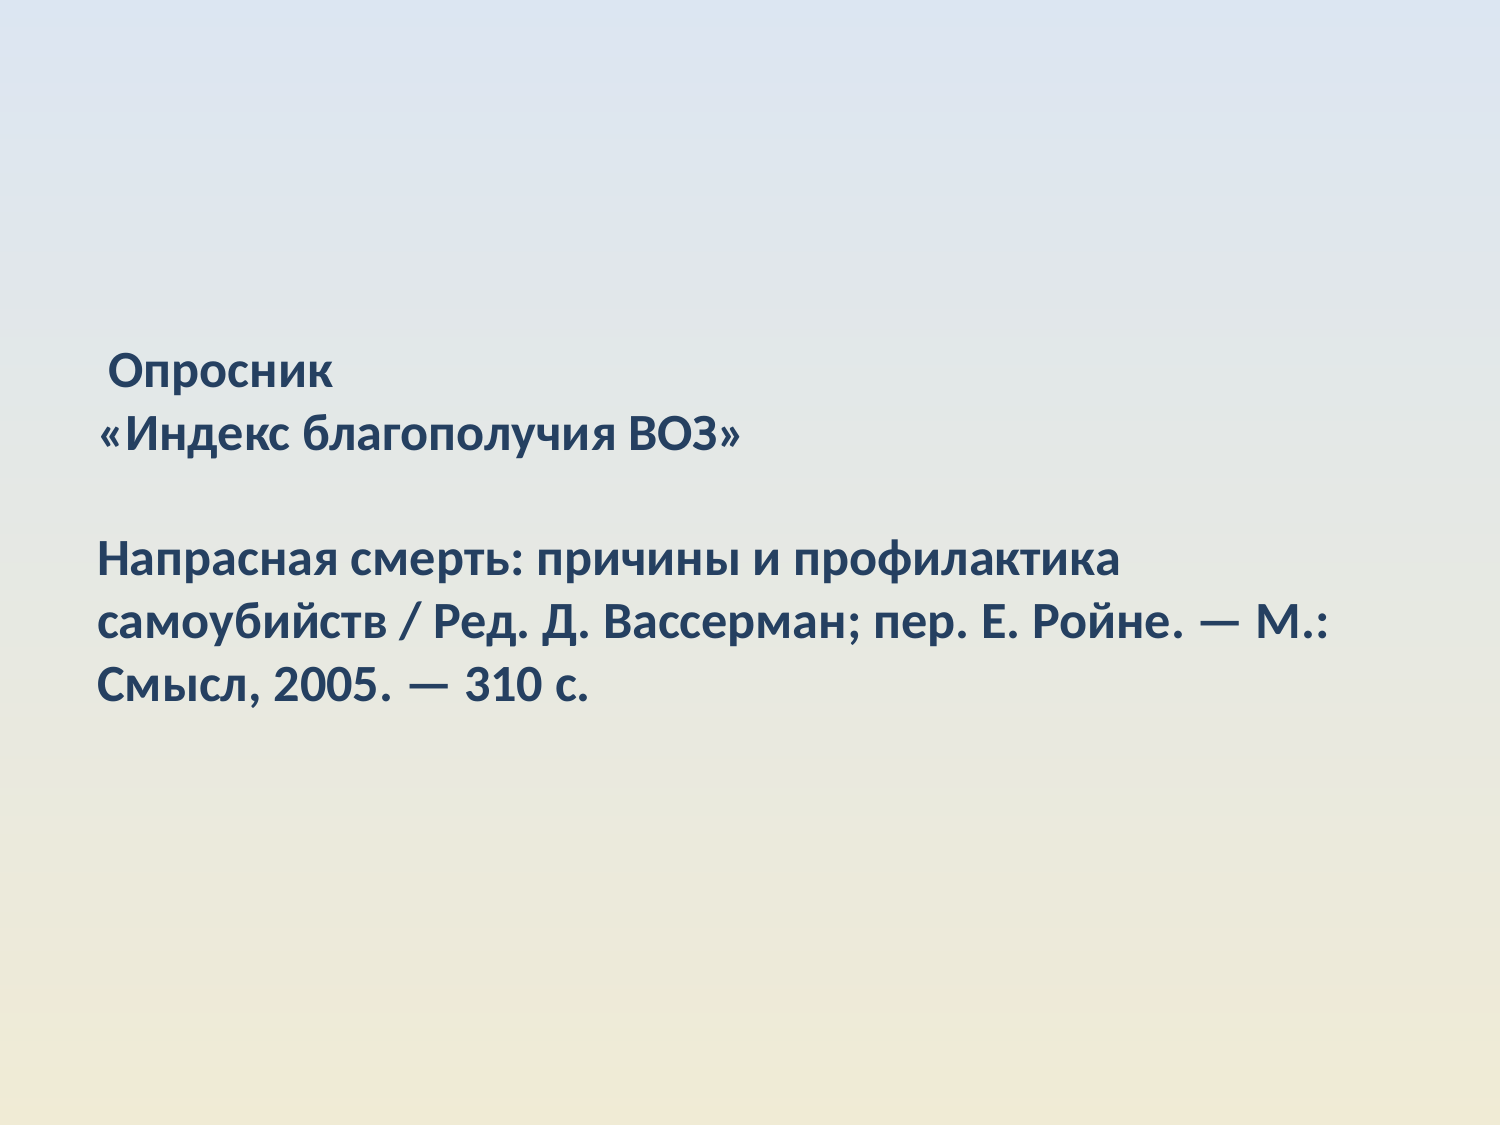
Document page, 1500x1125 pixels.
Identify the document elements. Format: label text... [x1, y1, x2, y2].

title Опросник «Индекс благополучия ВОЗ» Напрасная смерть: причины и профилактика самоубийств / Ред. Д. Вассерман; пер. Е. Ройне. — М.: Смысл, 2005. — 310 с. [81, 46, 1433, 1069]
